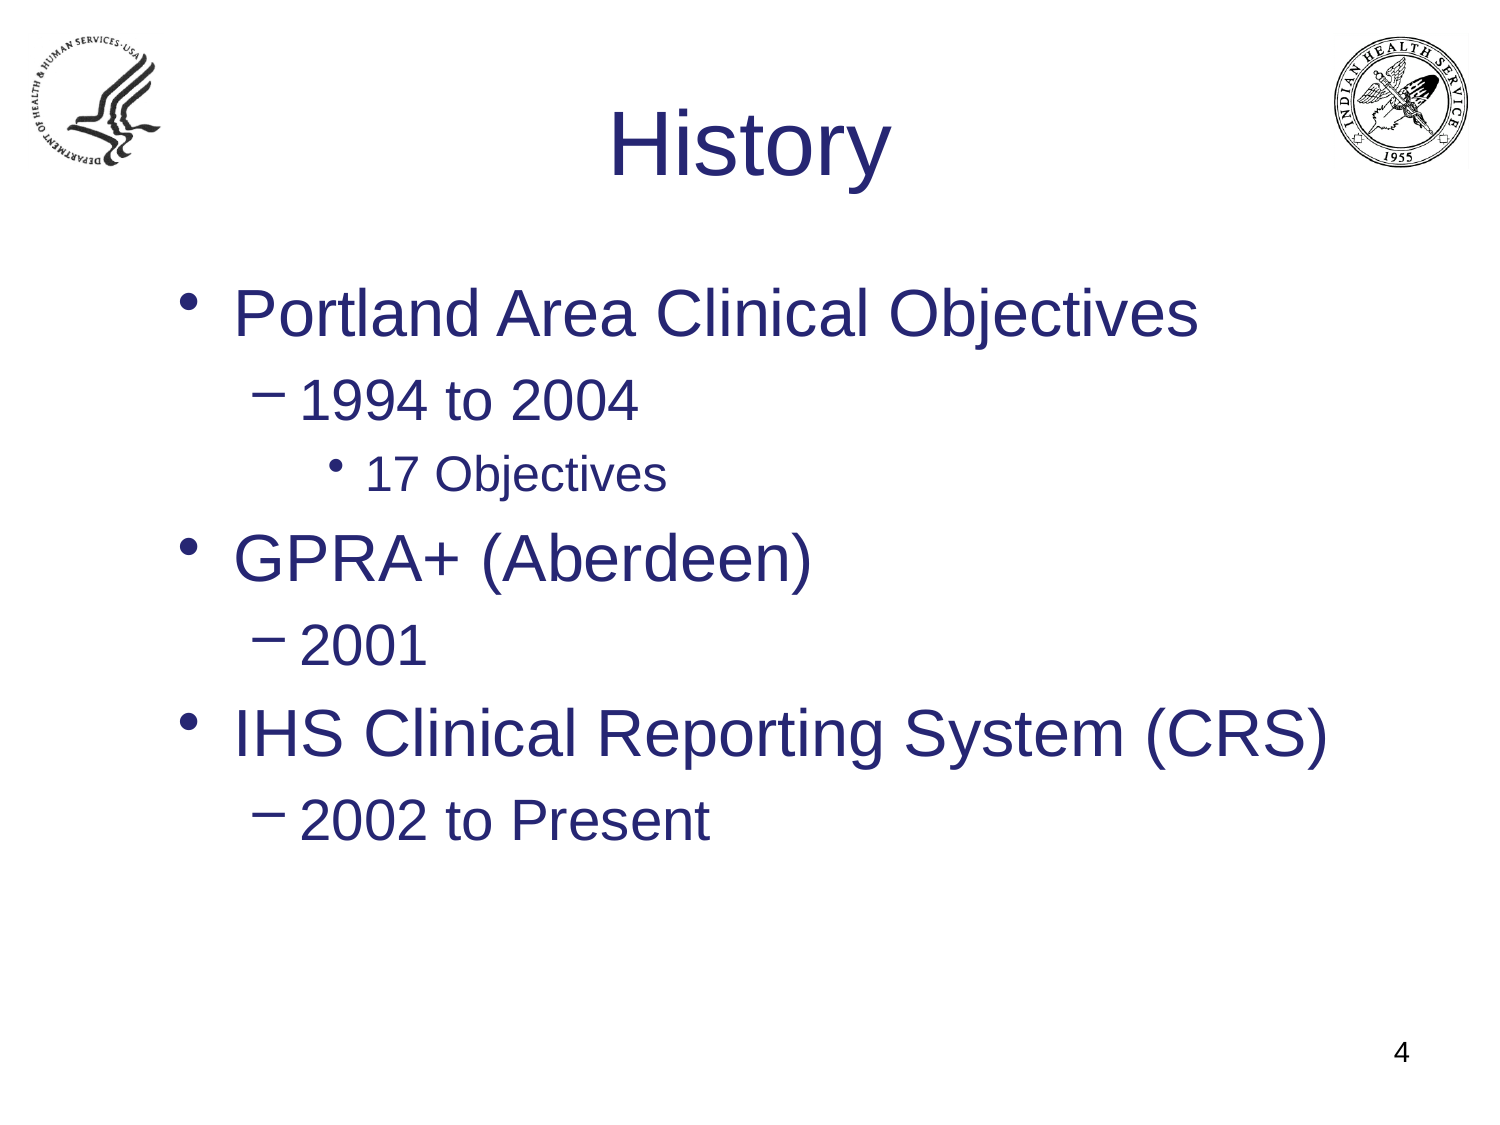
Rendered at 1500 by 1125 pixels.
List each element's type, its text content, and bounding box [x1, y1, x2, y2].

slide_number 4 [1074, 1025, 1425, 1104]
title History [75, 45, 1425, 233]
picture [1333, 33, 1469, 169]
list Portland Area Clinical Objectives 1994 to 2004 17 Objectives GPRA+ (Aberdeen) 2001 IHS Clinical Reporting System (CRS) 2002 to Present [162, 262, 1500, 1005]
picture [28, 33, 164, 169]
